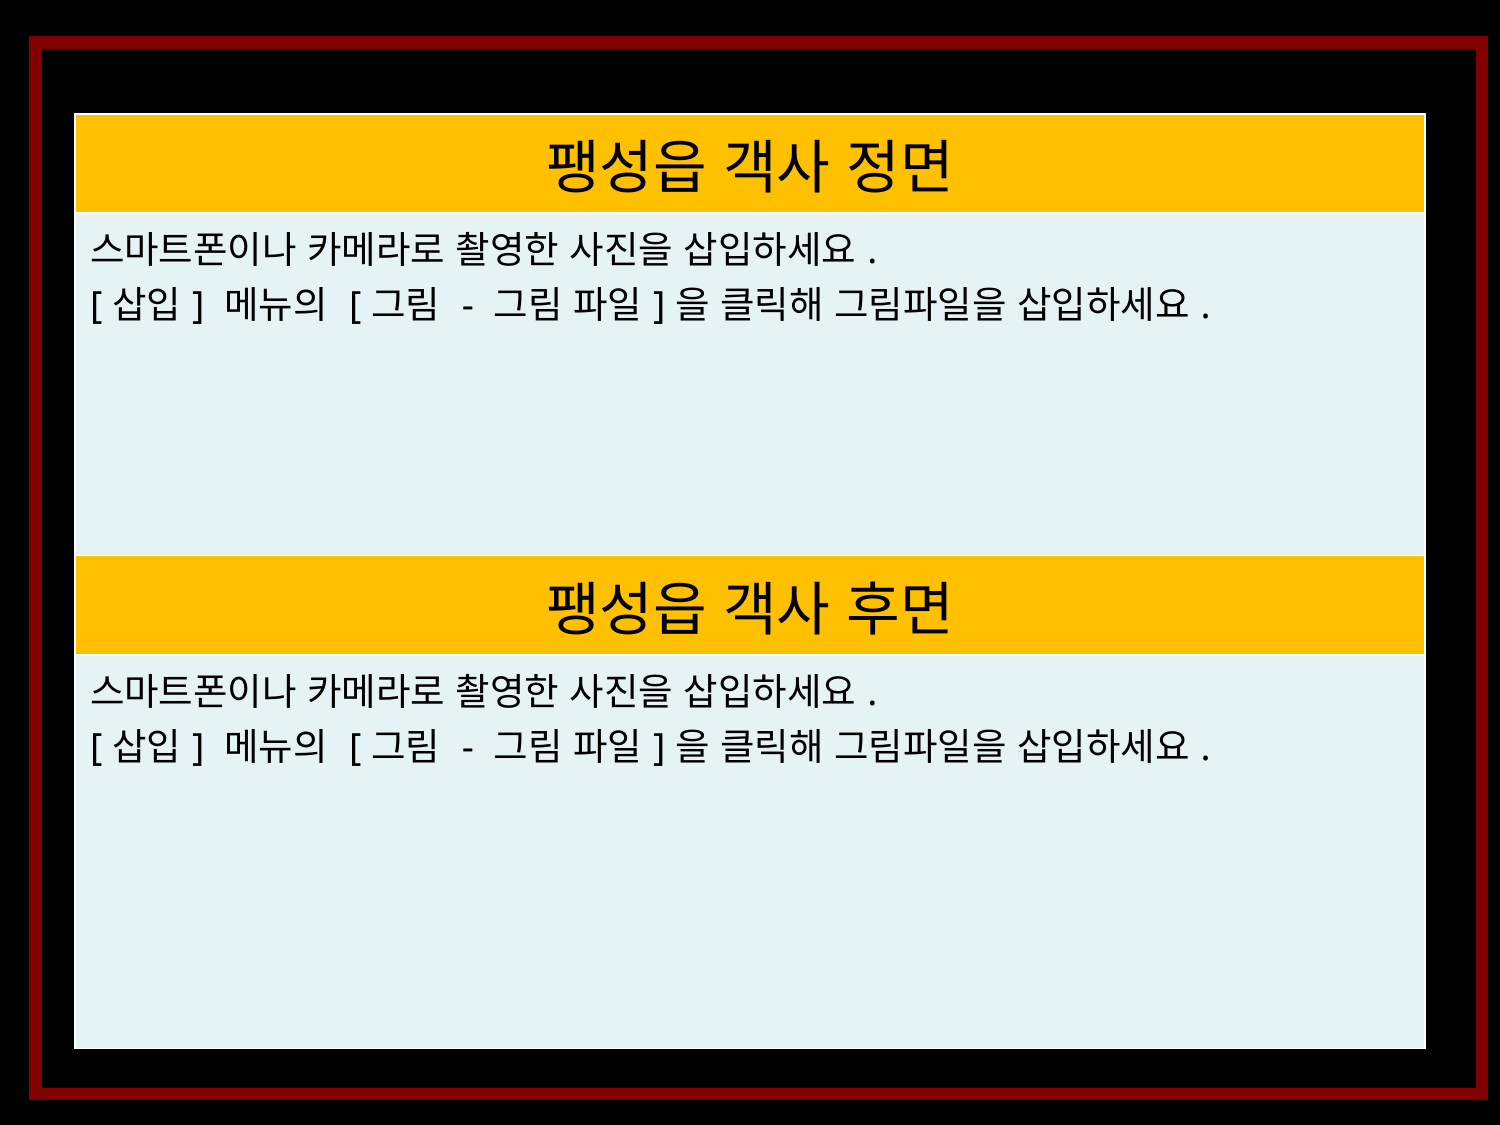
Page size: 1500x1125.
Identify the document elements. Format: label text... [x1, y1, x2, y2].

table_cell 스마트폰이나 카메라로 촬영한 사진을 삽입하세요. [삽입] 메뉴의 [그림 - 그림 파일]을 클릭해 그림파일을 삽입하세요. [76, 214, 1424, 555]
table_cell 팽성읍 객사 후면 [76, 556, 1424, 654]
table_header 팽성읍 객사 정면 [76, 115, 1424, 212]
table_cell 스마트폰이나 카메라로 촬영한 사진을 삽입하세요. [삽입] 메뉴의 [그림 - 그림 파일]을 클릭해 그림파일을 삽입하세요. [76, 656, 1424, 1048]
